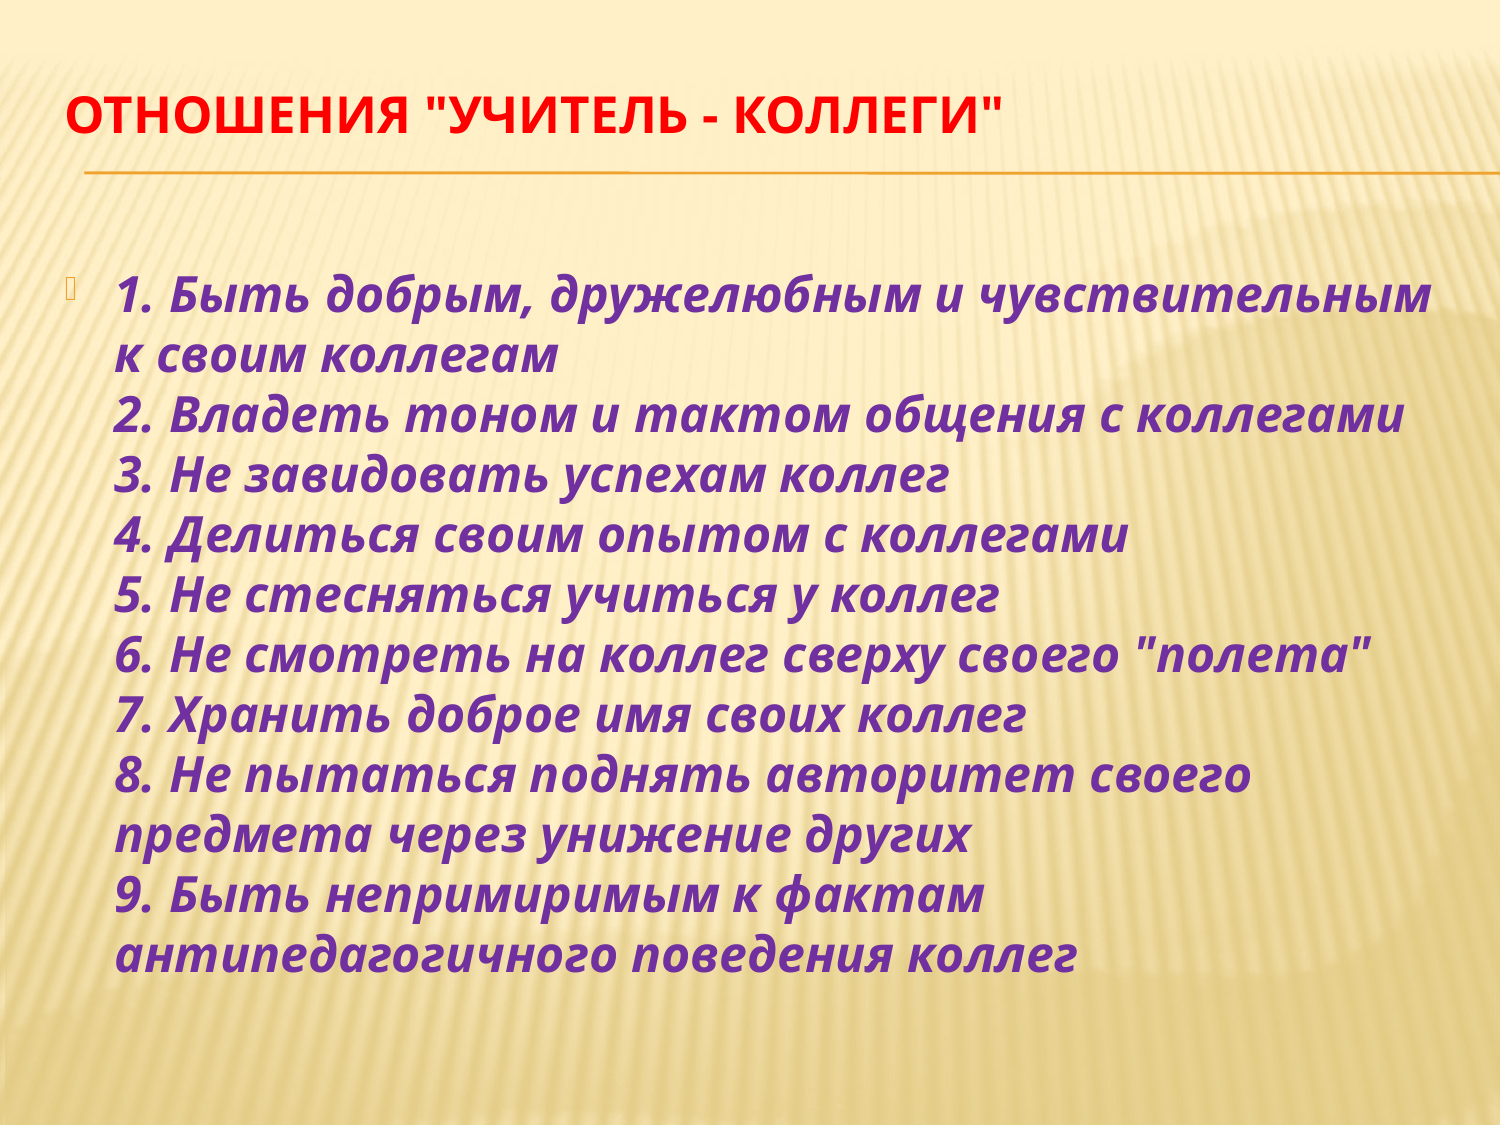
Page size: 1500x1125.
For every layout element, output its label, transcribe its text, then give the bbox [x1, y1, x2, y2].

title Отношения "УЧИТЕЛЬ - КОЛЛЕГИ" [50, 75, 1475, 213]
list 1. Быть добрым, дружелюбным и чувствительным к своим коллегам 2. Владеть тоном и тактом общения с коллегами 3. Не завидовать успехам коллег 4. Делиться своим опытом с коллегами 5. Не стесняться учиться у коллег 6. Не смотреть на коллег сверху своего "полета" 7. Хранить доброе имя своих коллег 8. Не пытаться поднять авторитет своего предмета через унижение других 9. Быть непримиримым к фактам антипедагогичного поведения коллег [50, 254, 1475, 998]
